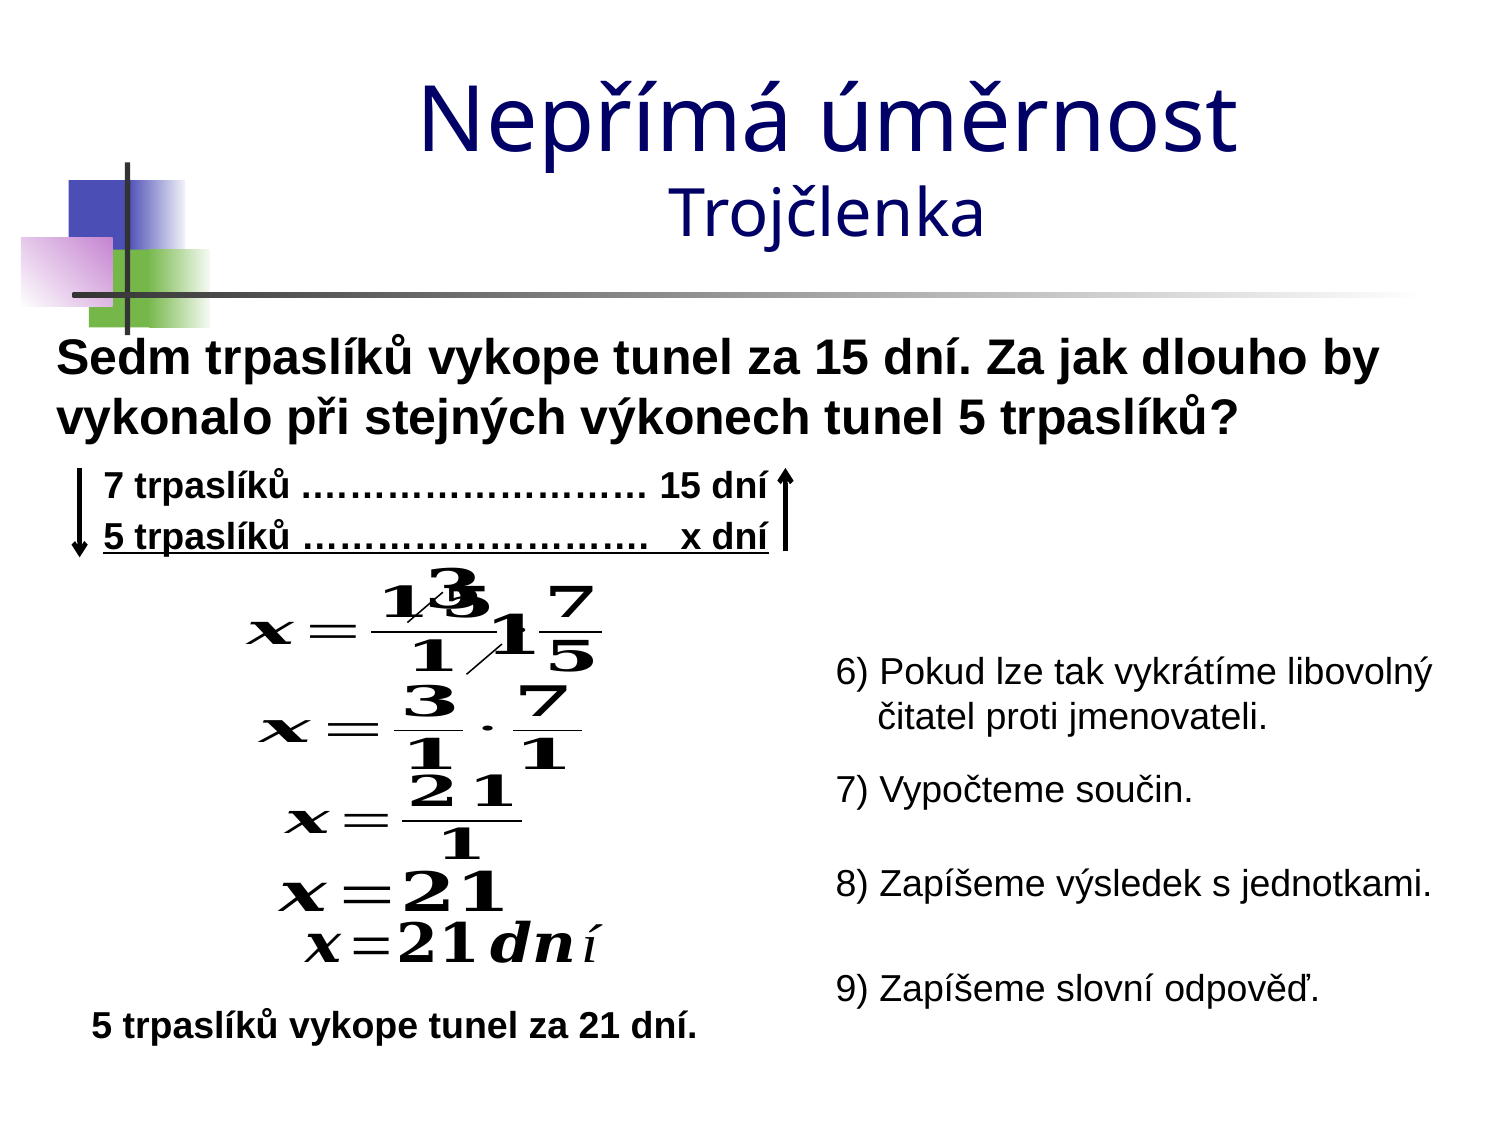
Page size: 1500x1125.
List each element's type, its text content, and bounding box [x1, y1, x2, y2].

text_box 5 trpaslíků vykope tunel za 21 dní. [76, 993, 1117, 1054]
title Nepřímá úměrnost Trojčlenka [188, 34, 1468, 276]
text_box 5 trpaslíků ………………………. x dní [88, 504, 821, 565]
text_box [466, 643, 503, 675]
text_box 7 trpaslíků .……………………… 15 dní [88, 453, 809, 504]
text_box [407, 591, 444, 623]
text_box 7) Vypočteme součin. [820, 757, 1483, 818]
text_box 8) Zapíšeme výsledek s jednotkami. [820, 851, 1483, 912]
text_box Sedm trpaslíků vykope tunel za 15 dní. Za jak dlouho by vykonalo při stejných výkonech tunel 5 trpaslíků? [41, 317, 1459, 452]
text_box 6) Pokud lze tak vykrátíme libovolný čitatel proti jmenovateli. [820, 639, 1483, 745]
text_box 9) Zapíšeme slovní odpověď. [820, 956, 1483, 1017]
